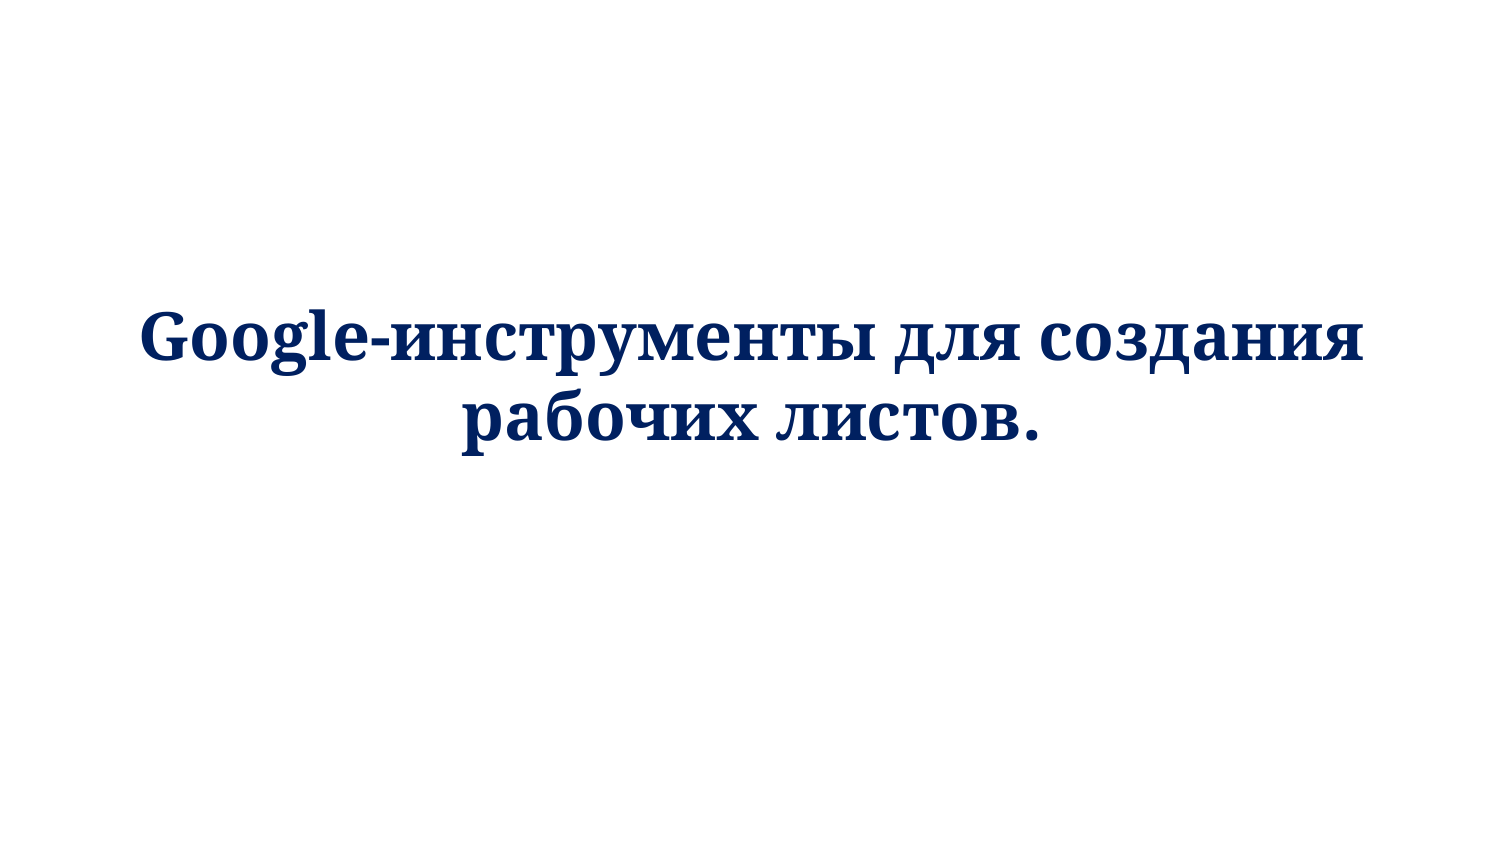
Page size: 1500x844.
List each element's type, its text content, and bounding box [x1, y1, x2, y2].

title Google-инструменты для создания рабочих листов. [76, 303, 1427, 445]
